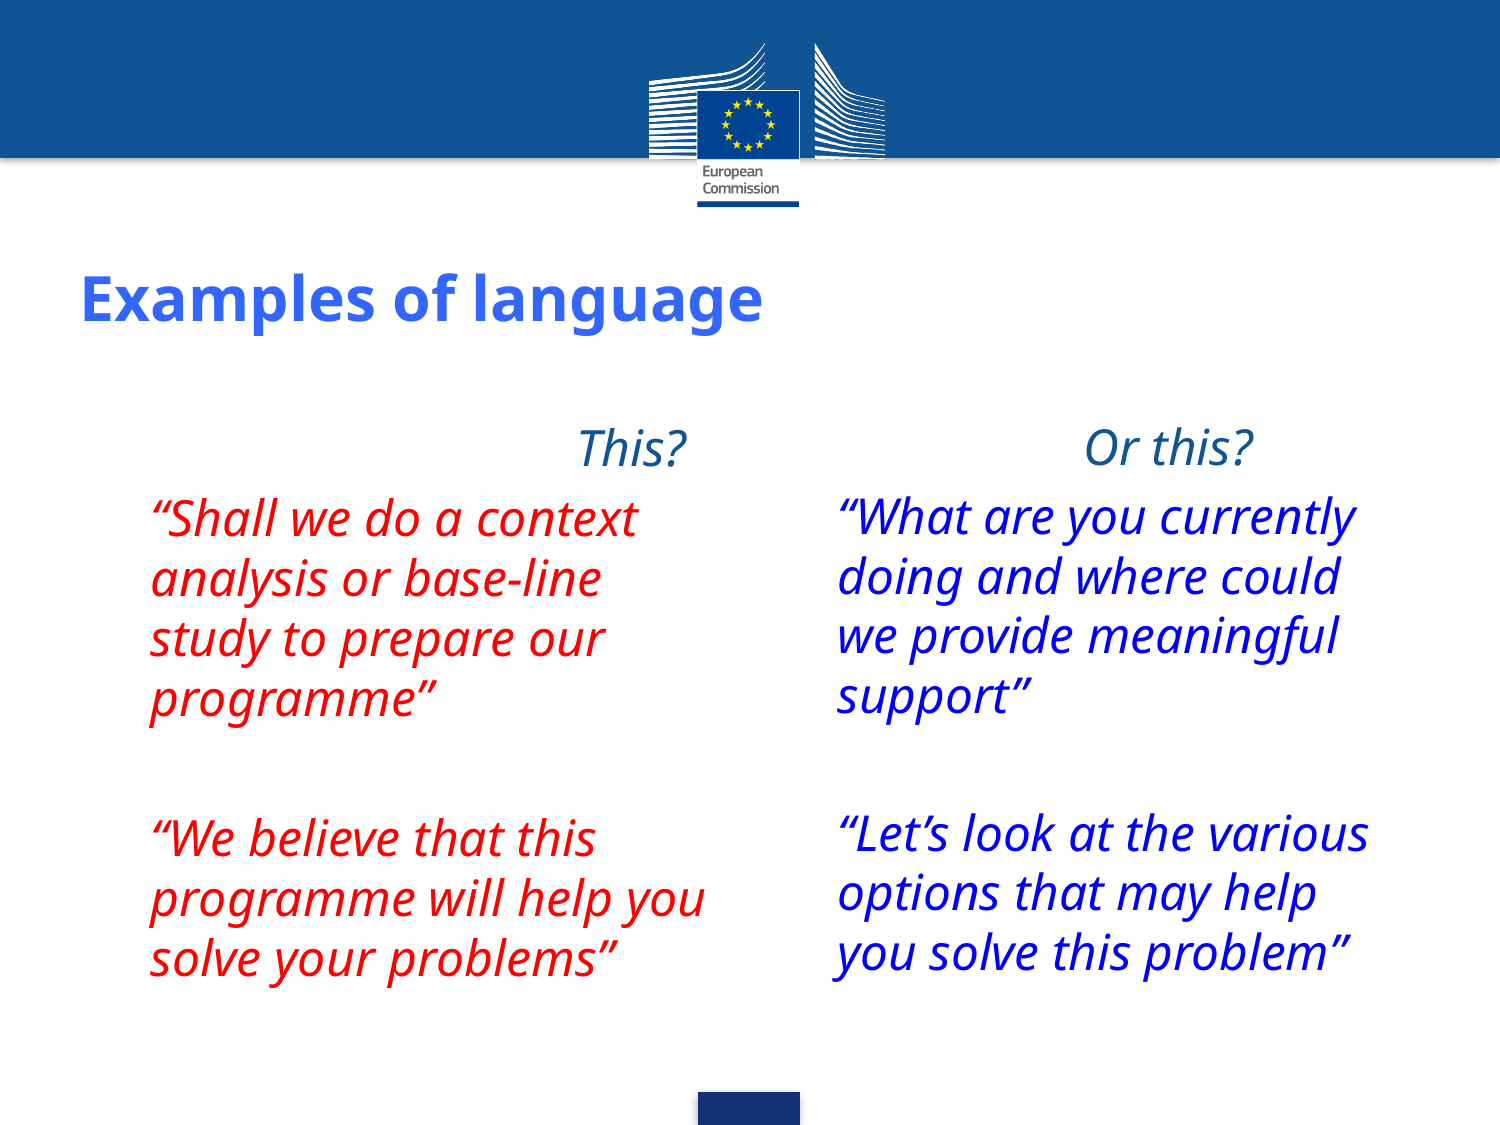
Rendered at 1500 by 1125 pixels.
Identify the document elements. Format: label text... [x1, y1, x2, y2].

list This? “Shall we do a context analysis or base-line study to prepare our programme” “We believe that this programme will help you solve your problems” [75, 408, 738, 1086]
picture [649, 42, 885, 208]
list Or this? “What are you currently doing and where could we provide meaningful support” “Let’s look at the various options that may help you solve this problem” [762, 408, 1425, 988]
title Examples of language [64, 219, 1415, 374]
